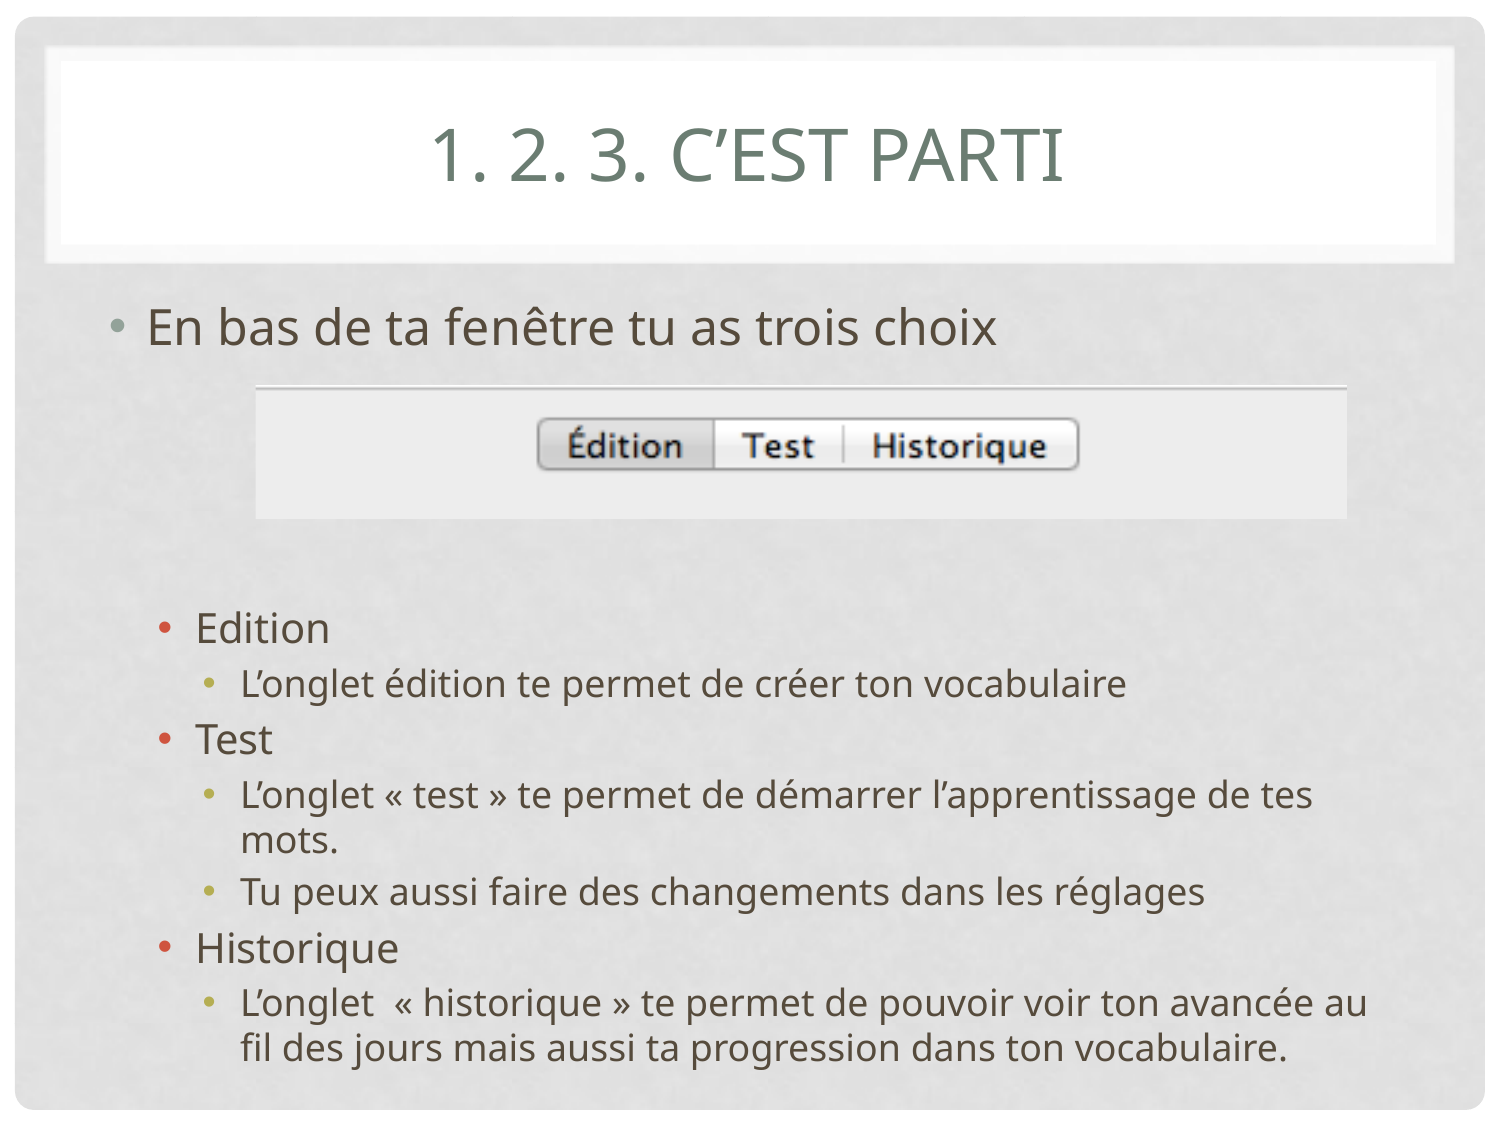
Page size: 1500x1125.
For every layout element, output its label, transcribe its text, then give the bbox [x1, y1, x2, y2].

list En bas de ta fenêtre tu as trois choix Edition L’onglet édition te permet de créer ton vocabulaire Test L’onglet « test » te permet de démarrer l’apprentissage de tes mots. Tu peux aussi faire des changements dans les réglages Historique L’onglet « historique » te permet de pouvoir voir ton avancée au fil des jours mais aussi ta progression dans ton vocabulaire. [75, 287, 1425, 1080]
title 1. 2. 3. c’est parti [69, 66, 1425, 238]
picture [255, 385, 1348, 519]
